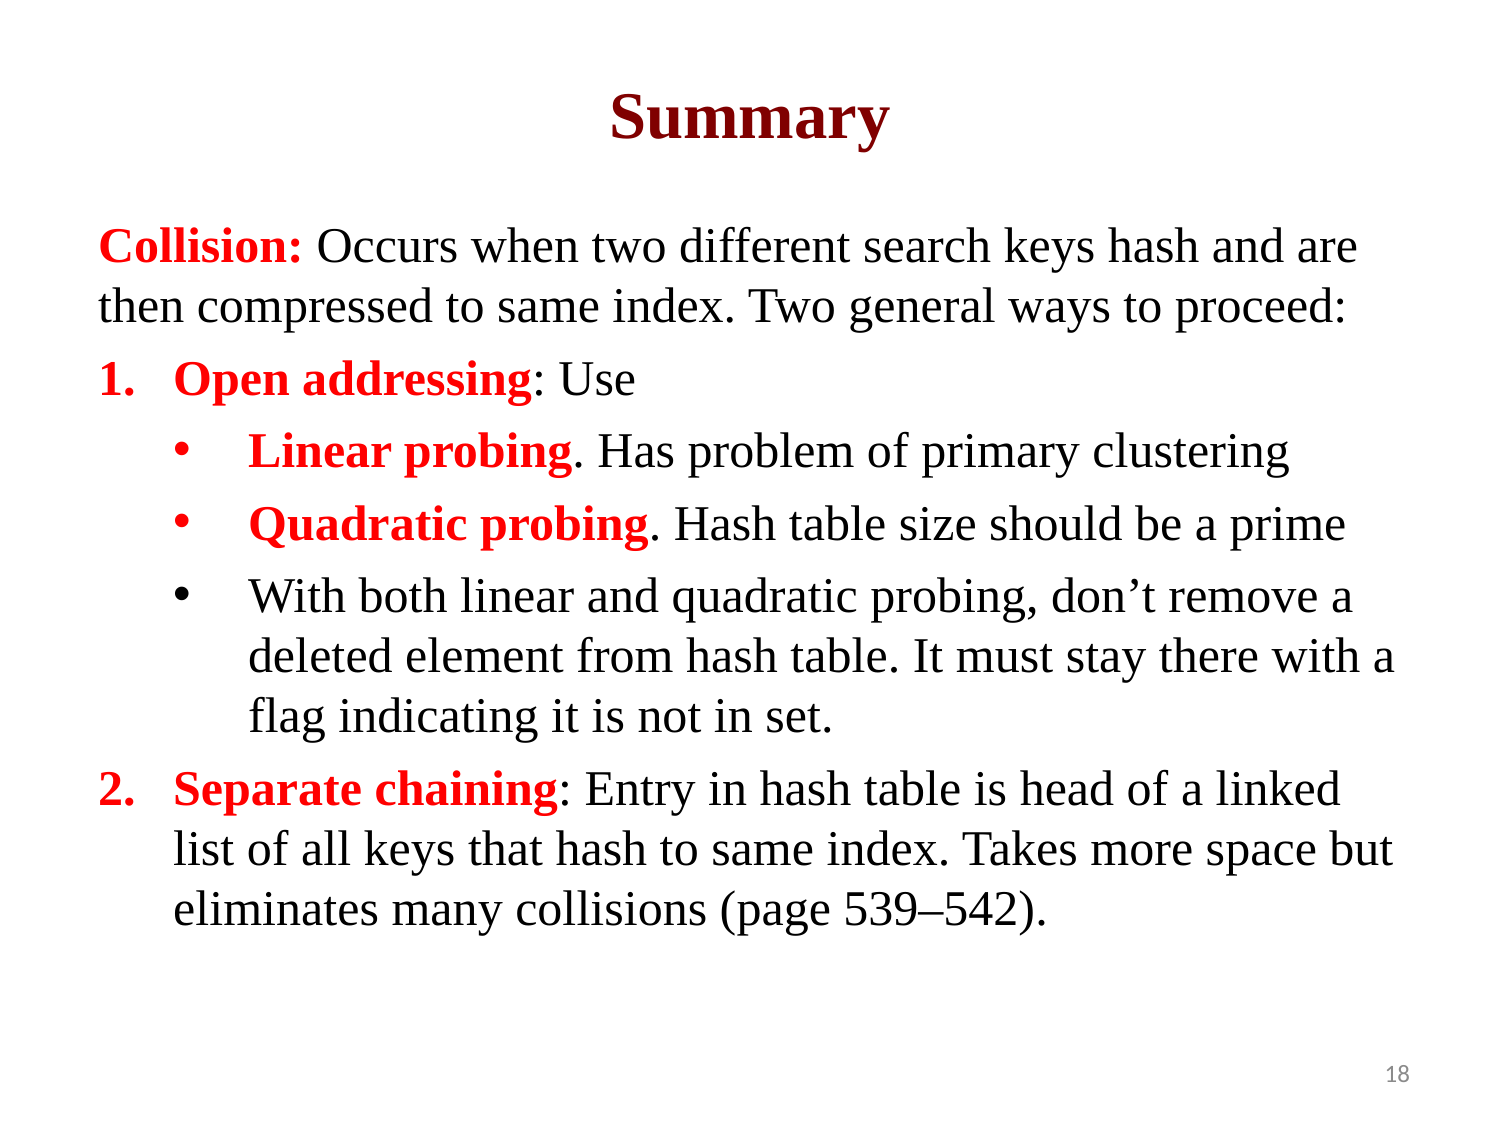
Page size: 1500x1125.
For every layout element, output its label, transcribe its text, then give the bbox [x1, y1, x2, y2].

list Summary [263, 64, 1237, 159]
text_box Collision: Occurs when two different search keys hash and are then compressed to same index. Two general ways to proceed: Open addressing: Use Linear probing. Has problem of primary clustering Quadratic probing. Hash table size should be a prime With both linear and quadratic probing, don’t remove a deleted element from hash table. It must stay there with a flag indicating it is not in set. Separate chaining: Entry in hash table is head of a linked list of all keys that hash to same index. Takes more space but eliminates many collisions (page 539–542). [83, 205, 1425, 1016]
slide_number 18 [1074, 1042, 1425, 1103]
